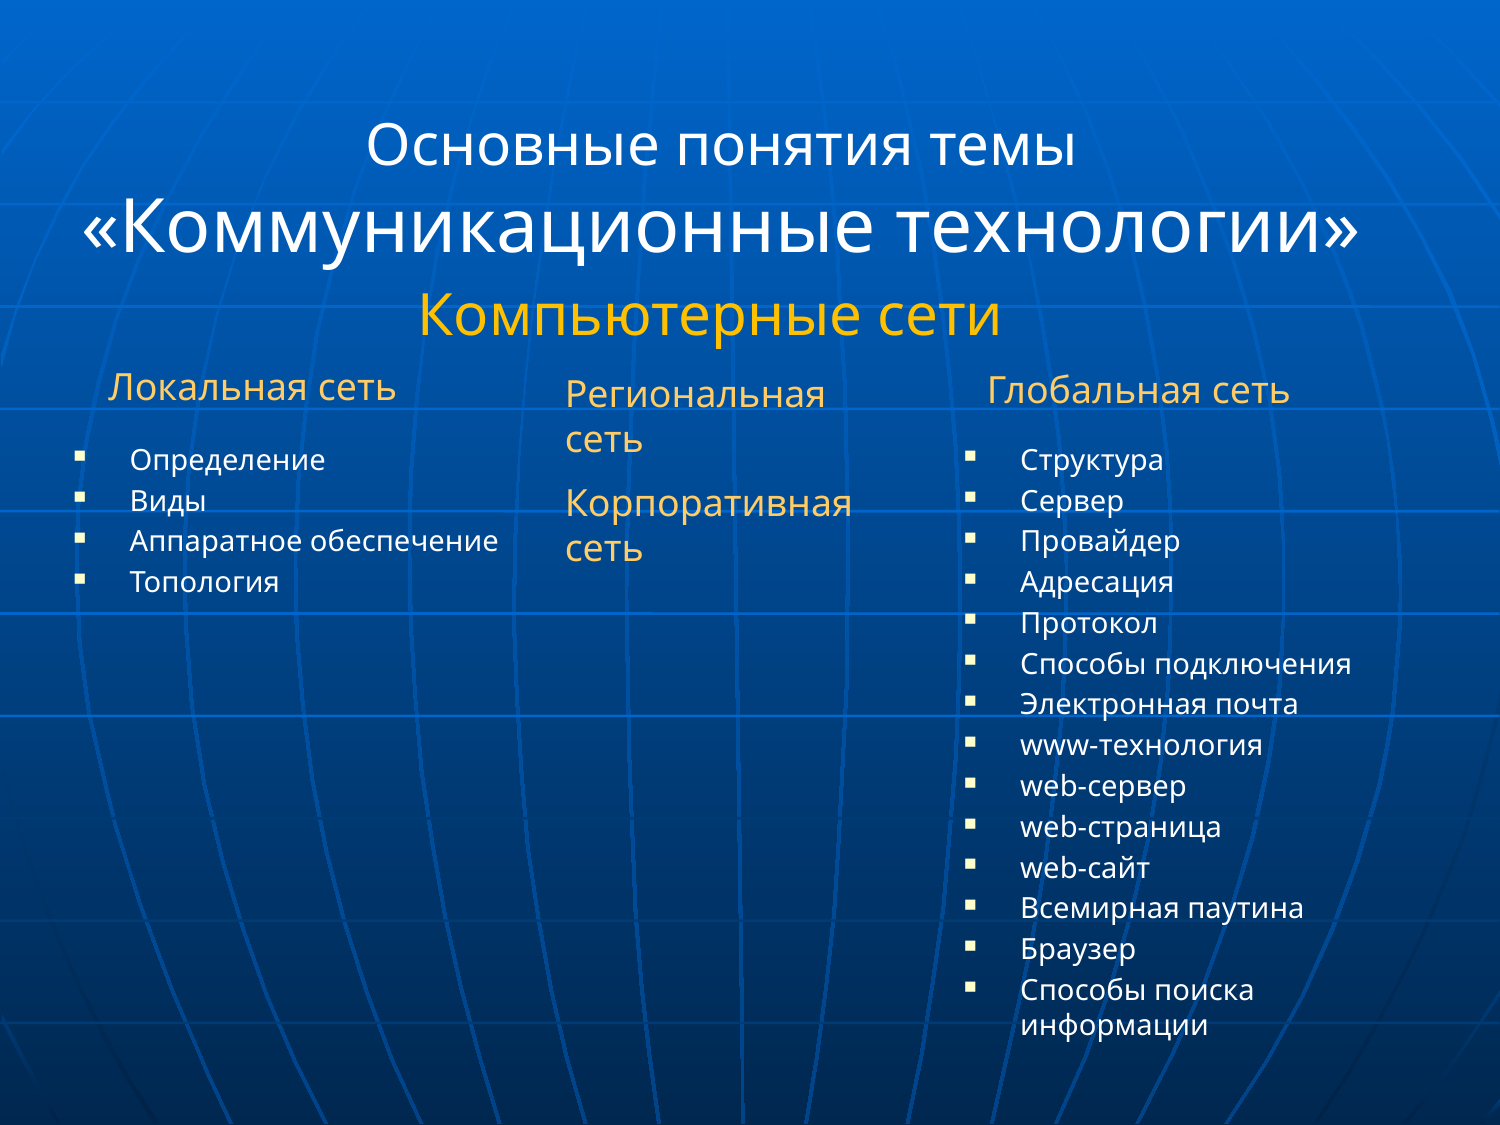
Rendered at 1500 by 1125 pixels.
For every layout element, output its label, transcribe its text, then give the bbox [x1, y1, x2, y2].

title Основные понятия темы «Коммуникационные технологии» [46, 93, 1398, 281]
text_box Региональная сеть Корпоративная сеть [549, 362, 900, 576]
text_box Структура Сервер Провайдер Адресация Протокол Способы подключения Электронная почта www-технология web-сервер web-страница web-сайт Всемирная паутина Браузер Способы поиска информации [949, 433, 1465, 1049]
text_box Глобальная сеть [972, 358, 1460, 422]
text_box Компьютерные сети [403, 269, 1019, 355]
text_box Локальная сеть [93, 313, 519, 433]
text_box Определение Виды Аппаратное обеспечение Топология [58, 433, 809, 606]
